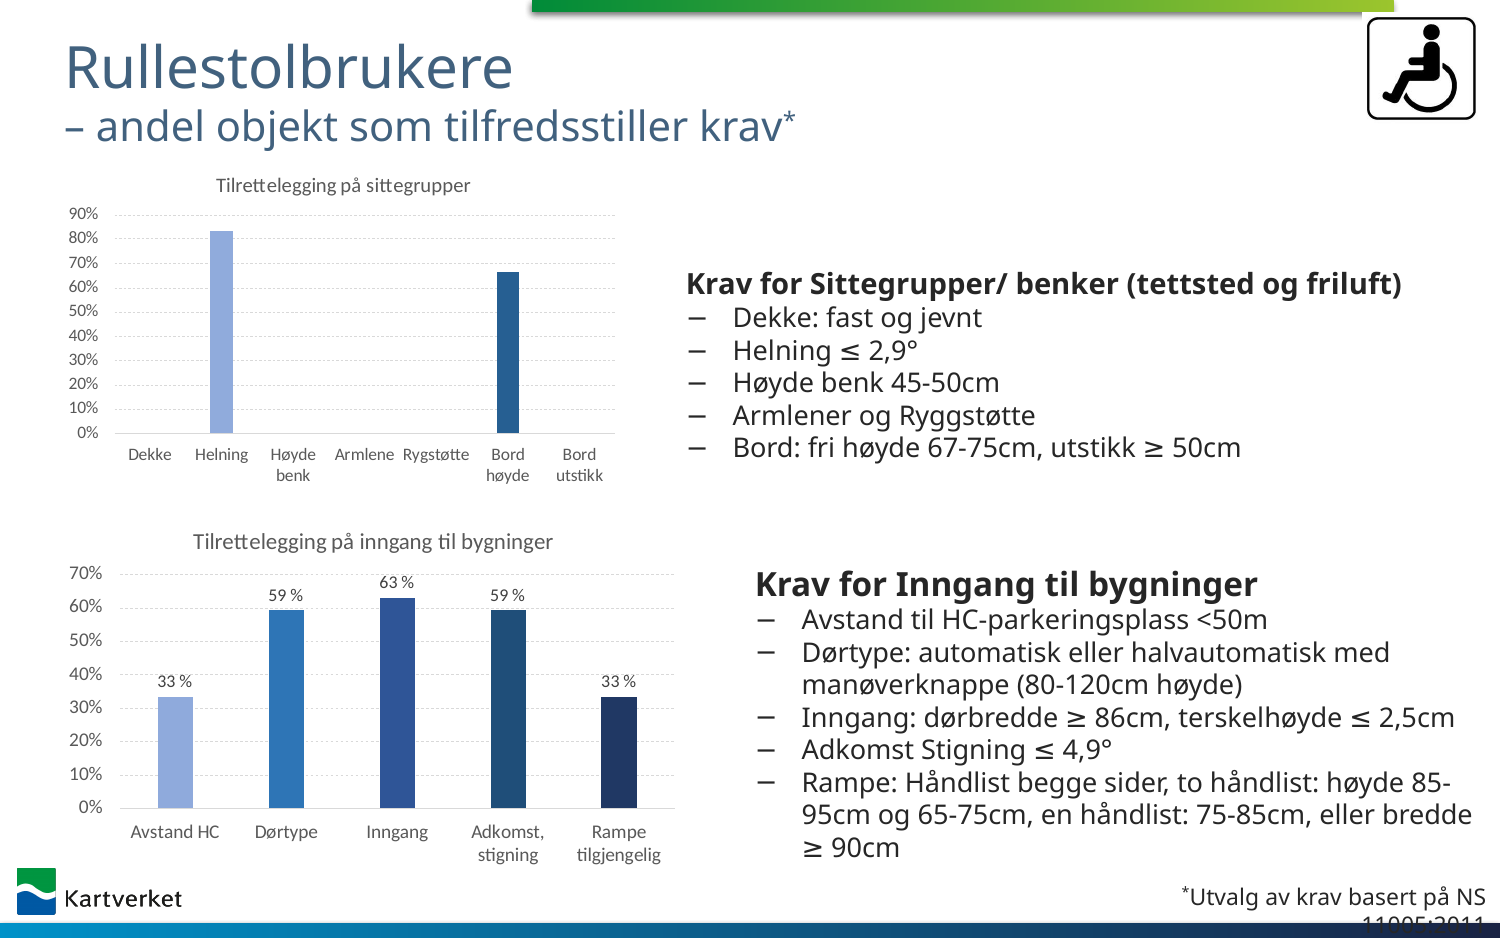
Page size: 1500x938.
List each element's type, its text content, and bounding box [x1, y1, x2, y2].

picture [62, 166, 625, 492]
text_box Krav for Inngang til bygninger Avstand til HC-parkeringsplass <50m Dørtype: automatisk eller halvautomatisk med manøverknappe (80-120cm høyde) Inngang: dørbredde ≥ 86cm, terskelhøyde ≤ 2,5cm Adkomst Stigning ≤ 4,9° Rampe: Håndlist begge sider, to håndlist: høyde 85-95cm og 65-75cm, en håndlist: 75-85cm, eller bredde ≥ 90cm [740, 555, 1491, 870]
picture [62, 520, 685, 874]
text_box *Utvalg av krav basert på NS 11005:2011 [1068, 873, 1500, 938]
picture [1362, 12, 1481, 126]
text_box Krav for Sittegrupper/ benker (tettsted og friluft) Dekke: fast og jevnt Helning ≤ 2,9° Høyde benk 45-50cm Armlener og Ryggstøtte Bord: fri høyde 67-75cm, utstikk ≥ 50cm [670, 258, 1418, 471]
text_box Rullestolbrukere – andel objekt som tilfredsstiller krav* [49, 25, 1431, 158]
